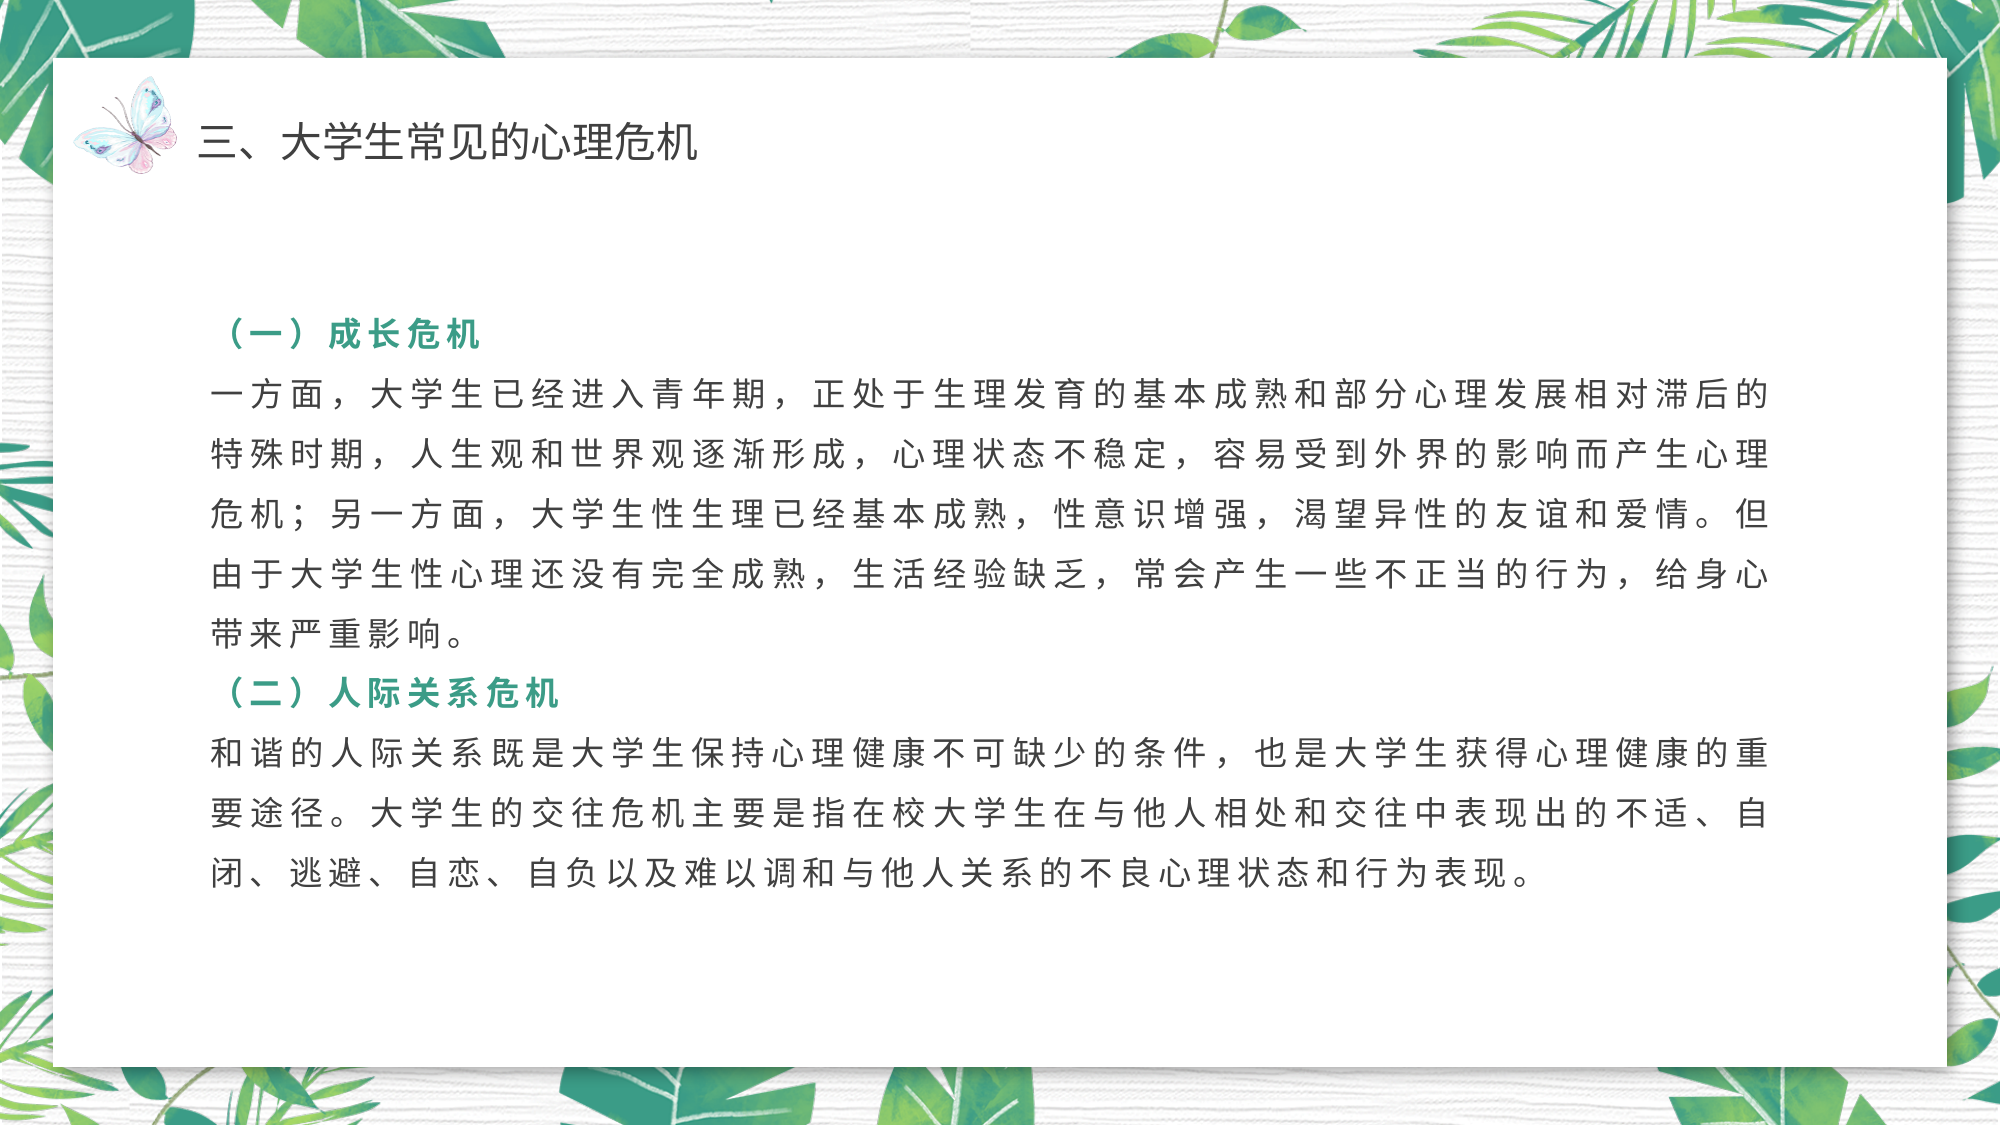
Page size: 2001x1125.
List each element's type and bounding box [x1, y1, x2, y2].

text_box [0, 0, 2000, 1125]
picture [73, 76, 177, 174]
